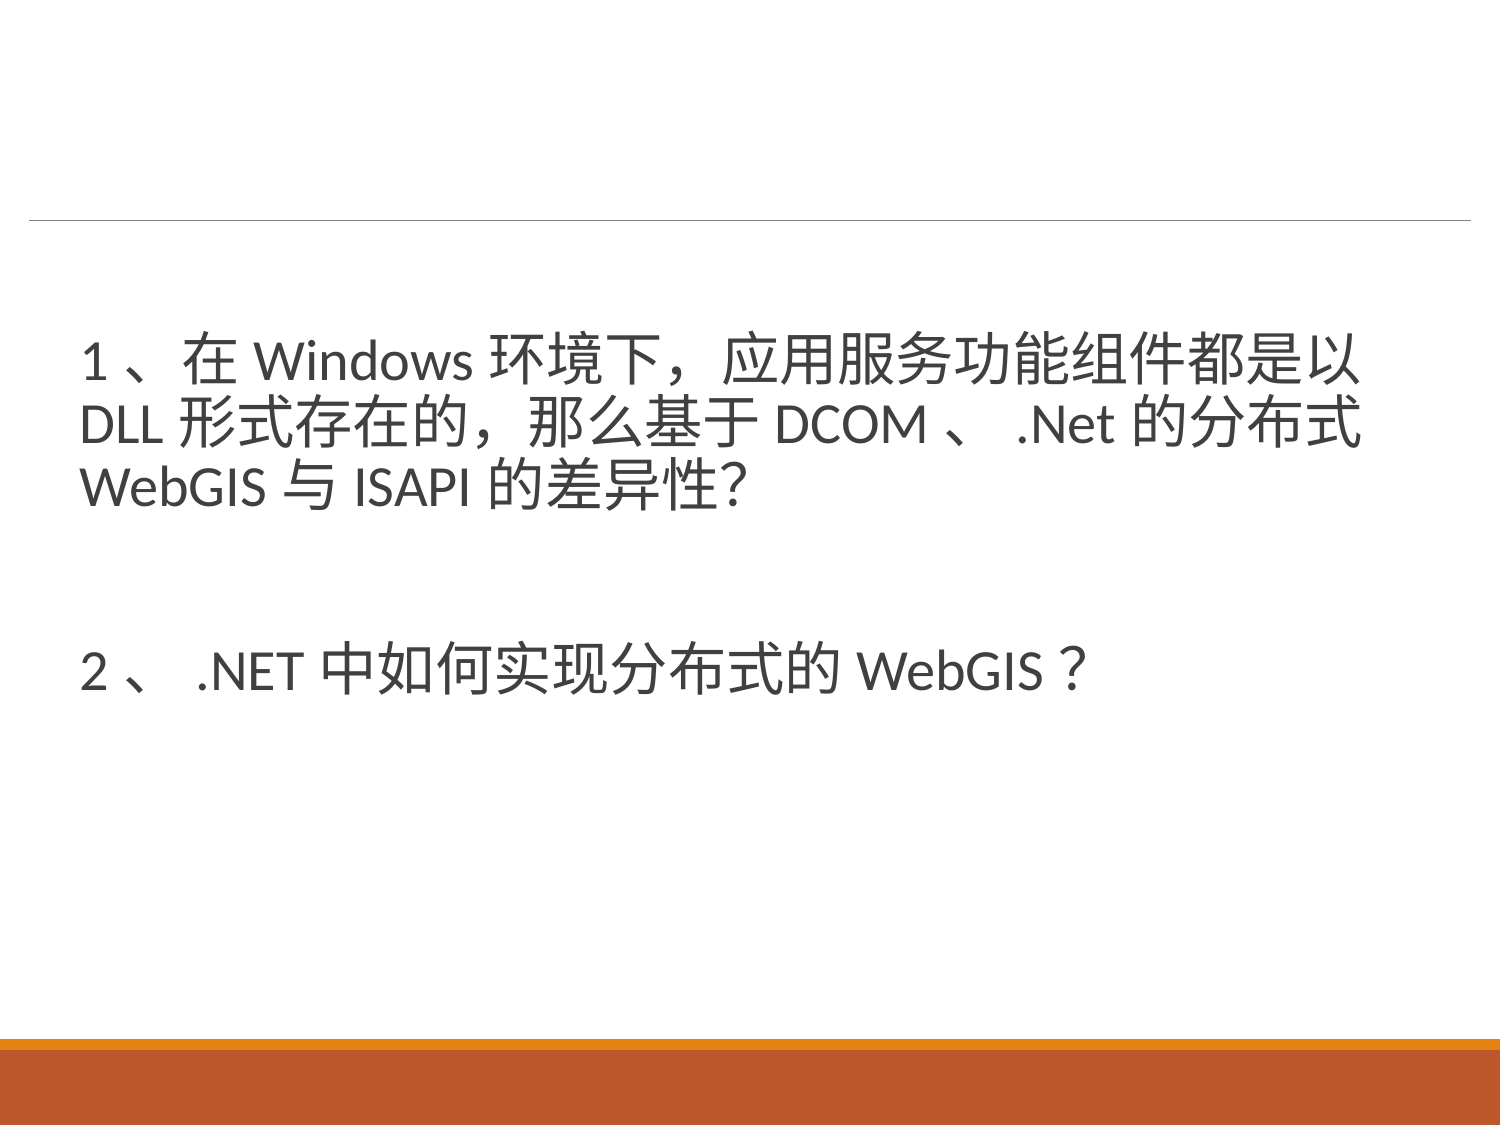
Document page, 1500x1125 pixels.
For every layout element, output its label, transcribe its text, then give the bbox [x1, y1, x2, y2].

list 1、在Windows环境下，应用服务功能组件都是以DLL形式存在的，那么基于DCOM、.Net的分布式WebGIS与ISAPI的差异性？ 2、.NET中如何实现分布式的WebGIS？ [64, 243, 1415, 881]
